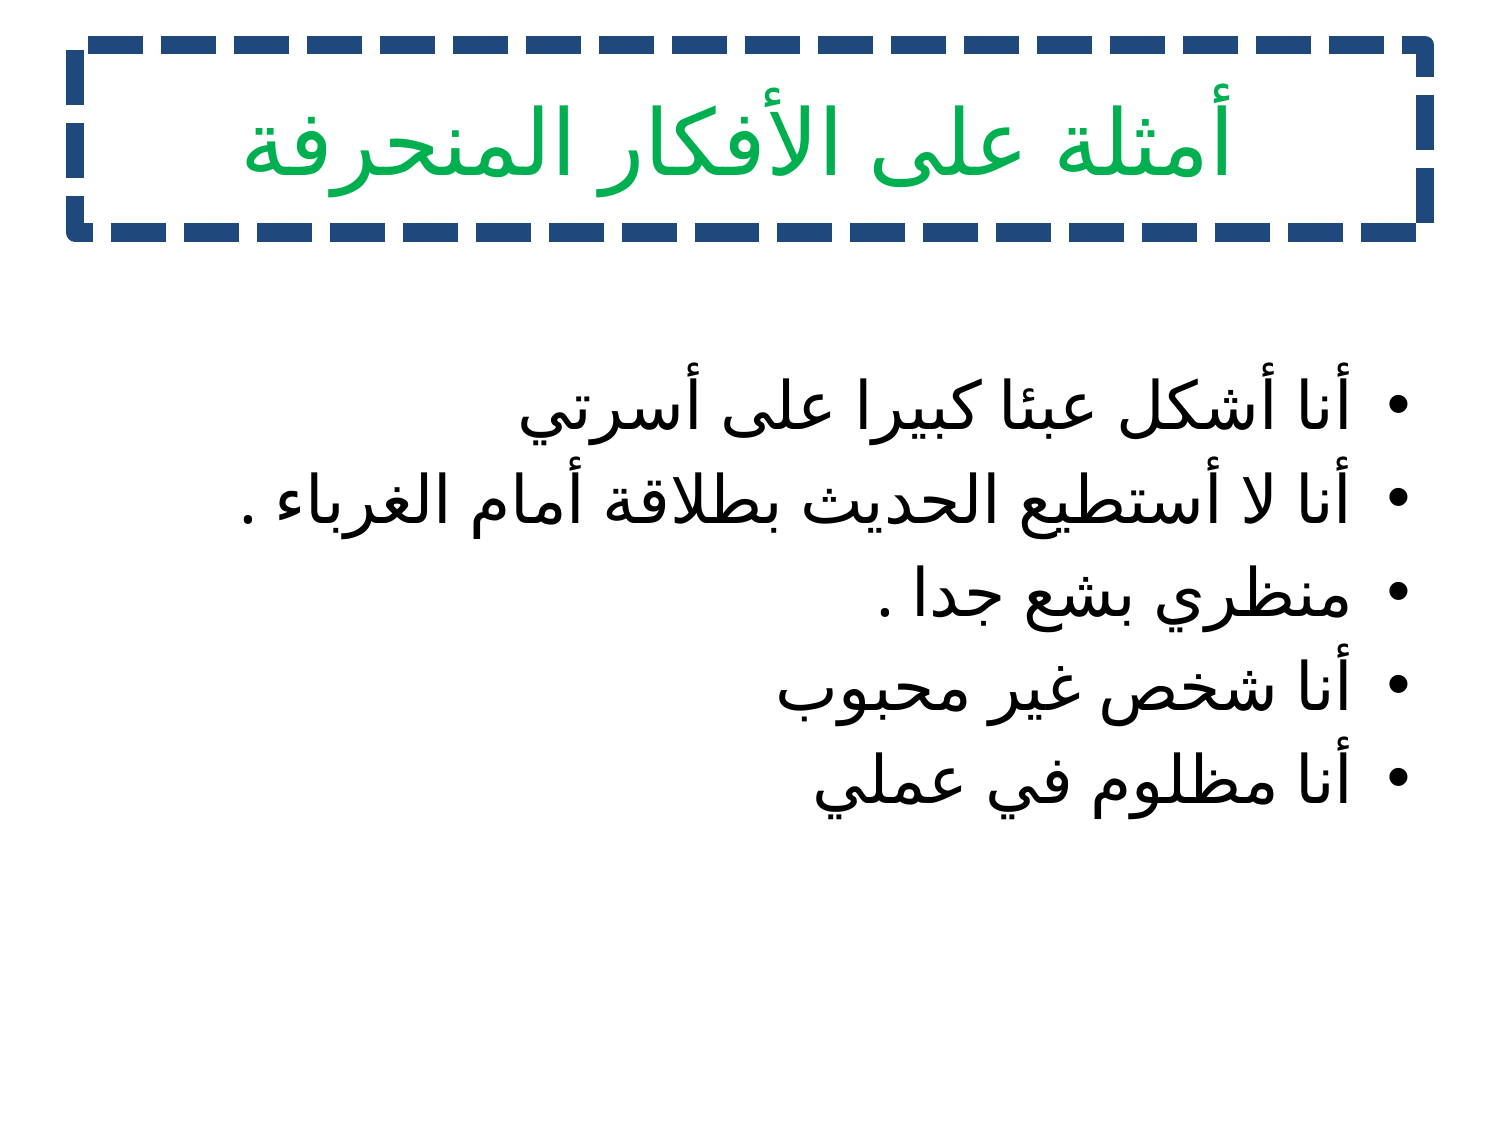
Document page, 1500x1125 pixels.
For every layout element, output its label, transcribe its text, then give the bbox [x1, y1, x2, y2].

title أمثلة على الأفكار المنحرفة [75, 45, 1425, 233]
list أنا أشكل عبئا كبيرا على أسرتي أنا لا أستطيع الحديث بطلاقة أمام الغرباء . منظري بشع جدا . أنا شخص غير محبوب أنا مظلوم في عملي [75, 262, 1425, 1005]
